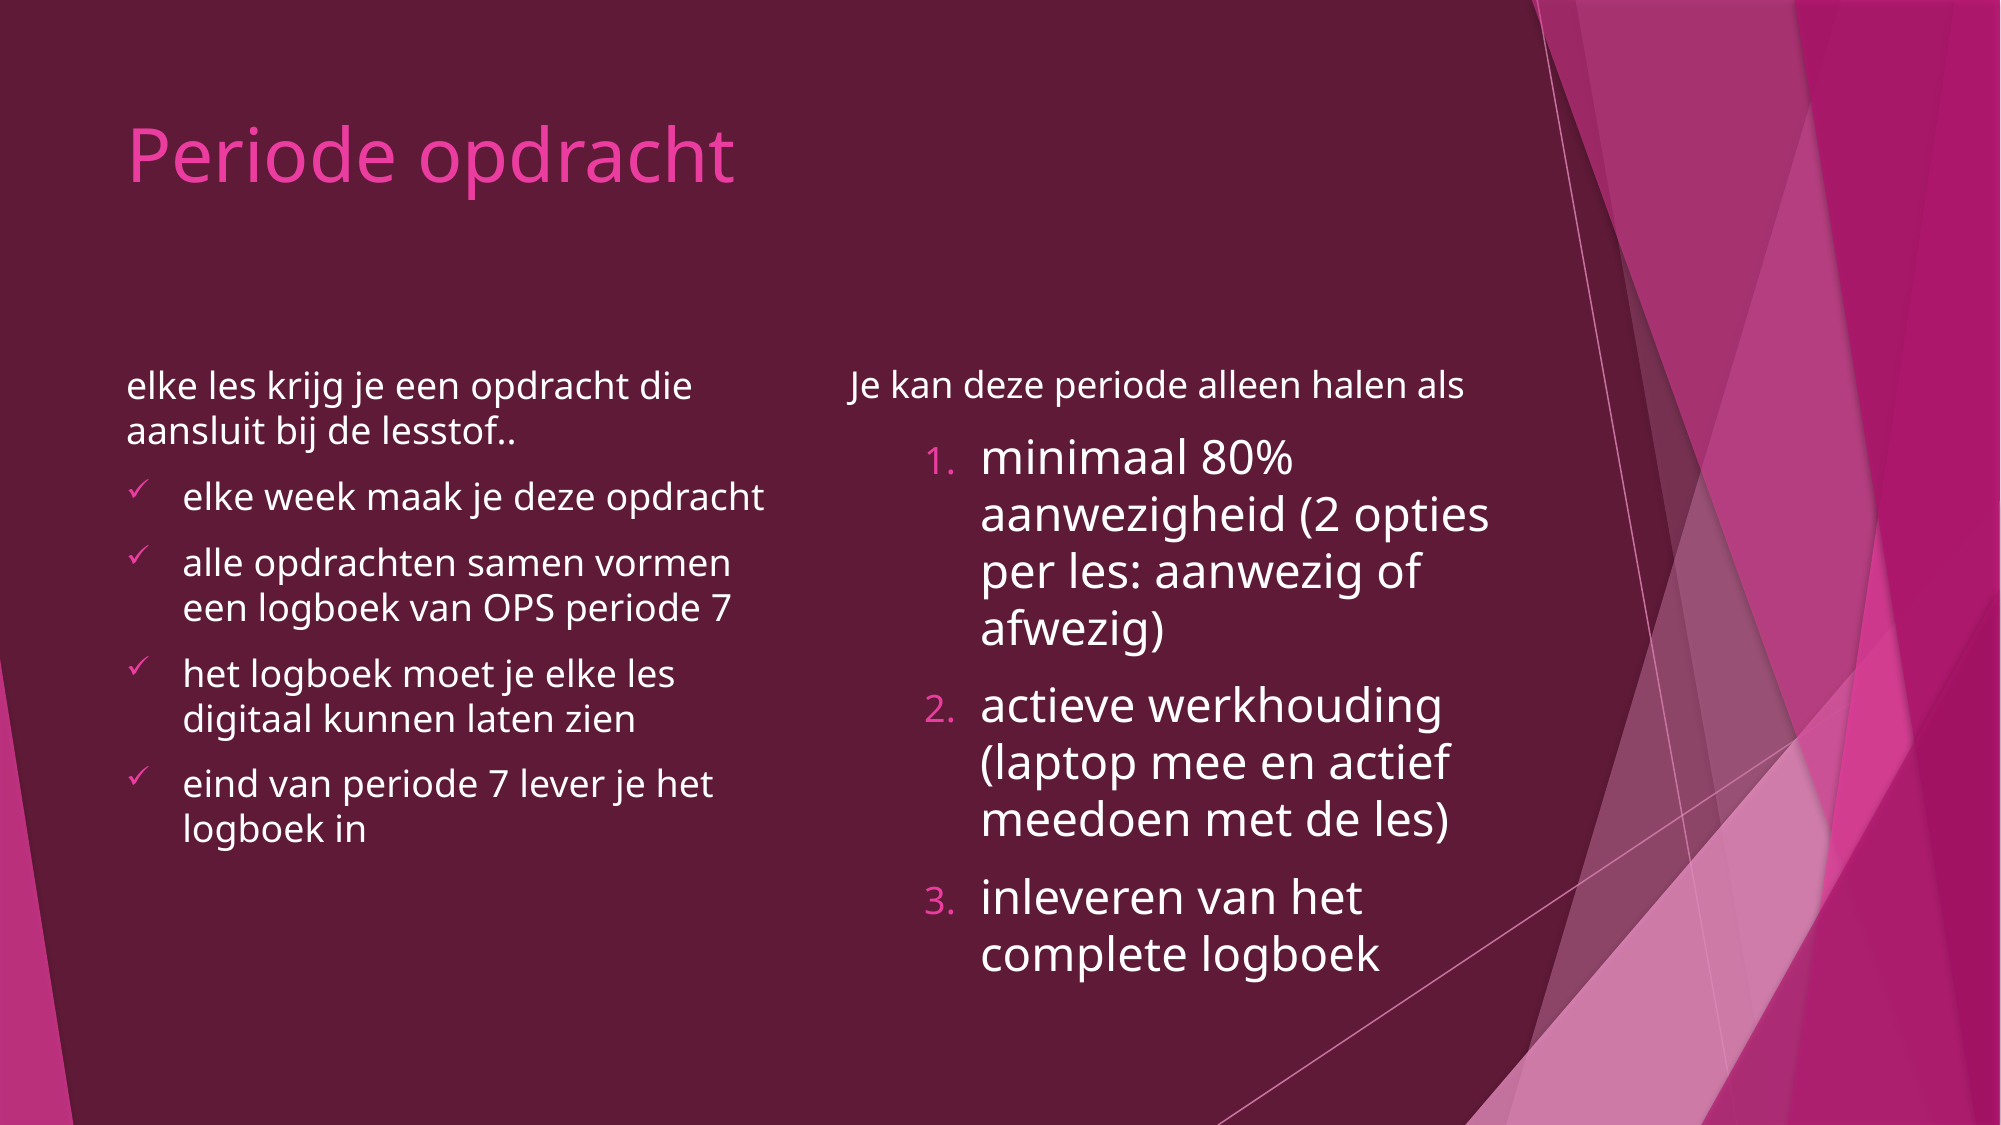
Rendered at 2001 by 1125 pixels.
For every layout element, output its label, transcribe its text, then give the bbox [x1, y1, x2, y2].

list elke les krijg je een opdracht die aansluit bij de lesstof.. elke week maak je deze opdracht alle opdrachten samen vormen een logboek van OPS periode 7 het logboek moet je elke les digitaal kunnen laten zien eind van periode 7 lever je het logboek in [111, 354, 798, 992]
title Periode opdracht [111, 99, 1522, 317]
list Je kan deze periode alleen halen als minimaal 80% aanwezigheid (2 opties per les: aanwezig of afwezig) actieve werkhouding (laptop mee en actief meedoen met de les) inleveren van het complete logboek [834, 354, 1522, 992]
